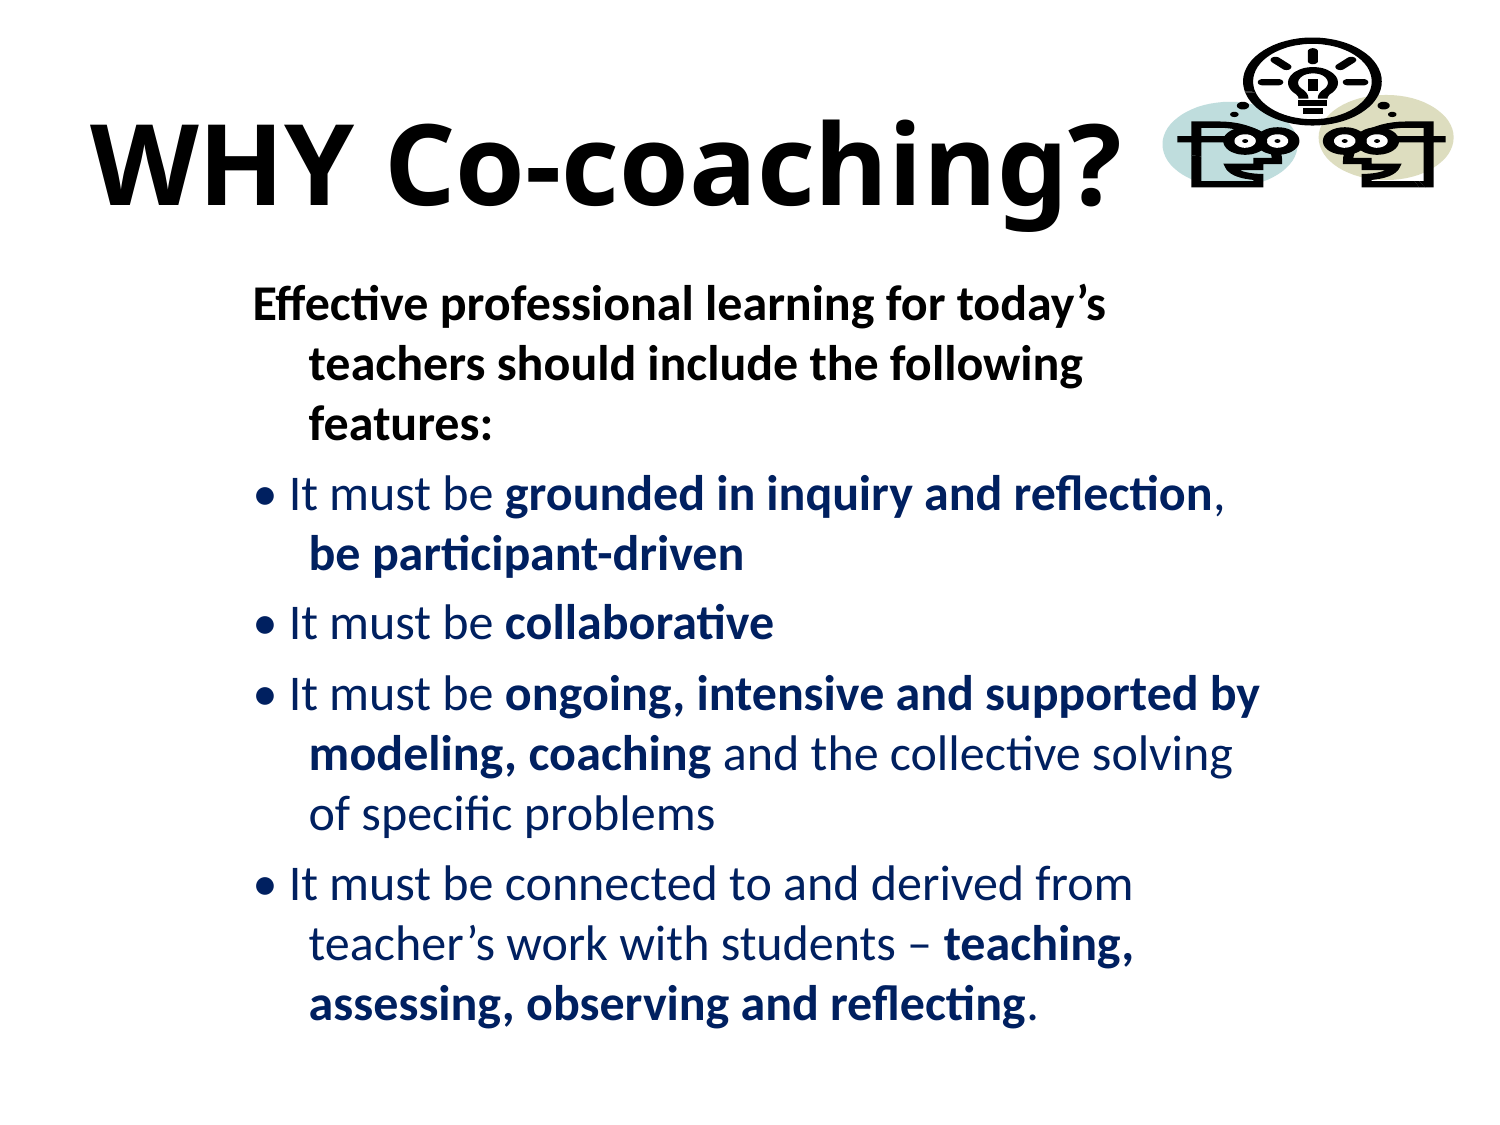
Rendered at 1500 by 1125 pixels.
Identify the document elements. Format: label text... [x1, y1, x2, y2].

picture [1162, 37, 1454, 188]
list Effective professional learning for today’s teachers should include the following features: • It must be grounded in inquiry and reflection, be participant-driven • It must be collaborative • It must be ongoing, intensive and supported by modeling, coaching and the collective solving of specific problems • It must be connected to and derived from teacher’s work with students – teaching, assessing, observing and reflecting. [237, 262, 1288, 1063]
title WHY Co-coaching? [75, 44, 1150, 236]
